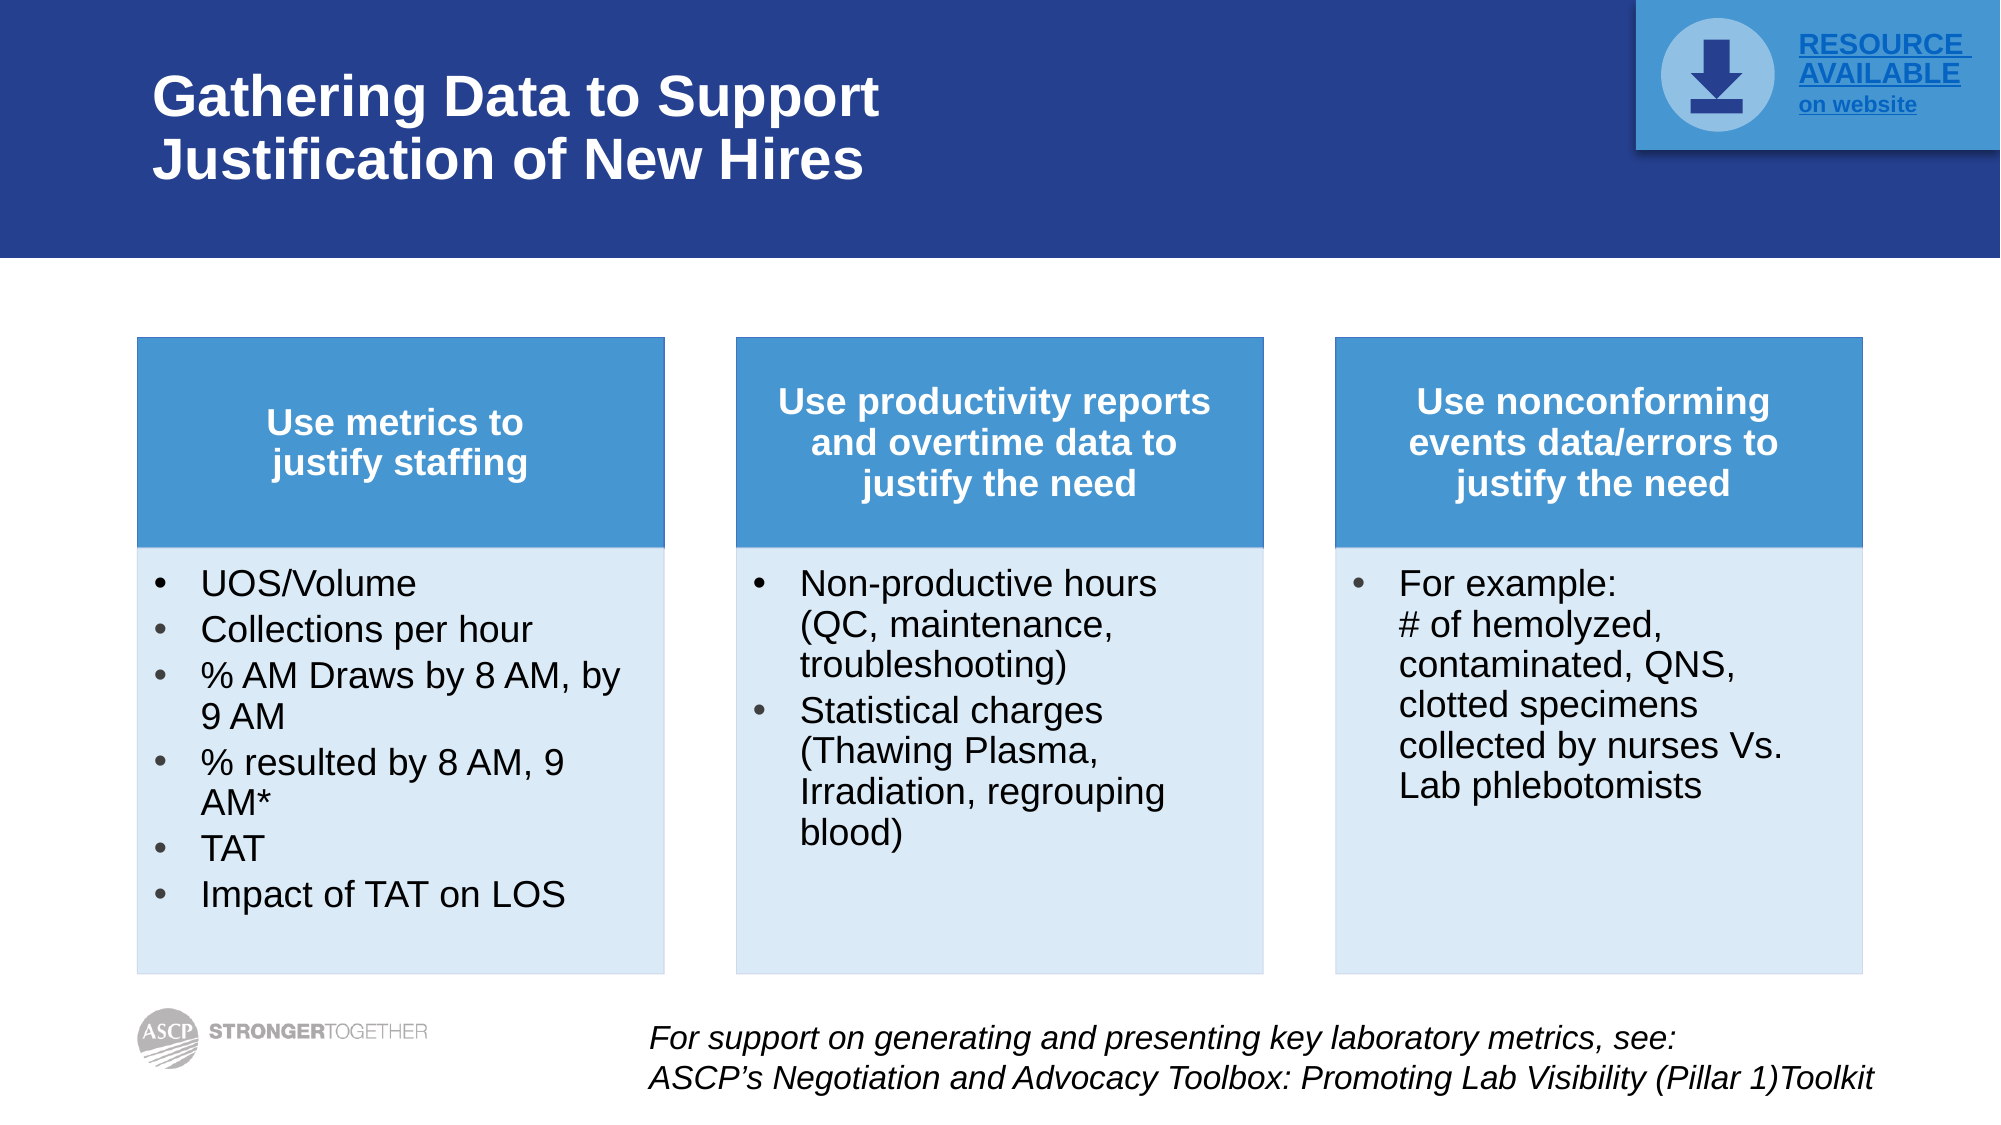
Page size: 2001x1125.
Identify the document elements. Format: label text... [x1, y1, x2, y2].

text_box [137, 337, 1863, 974]
title Gathering Data to Support Justification of New Hires [137, 20, 1246, 238]
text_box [1635, 0, 2000, 151]
picture [137, 1008, 427, 1069]
text_box For support on generating and presenting key laboratory metrics, see: ASCP’s Negotiation and Advocacy Toolbox: Promoting Lab Visibility (Pillar 1)Toolkit [634, 1008, 1892, 1104]
